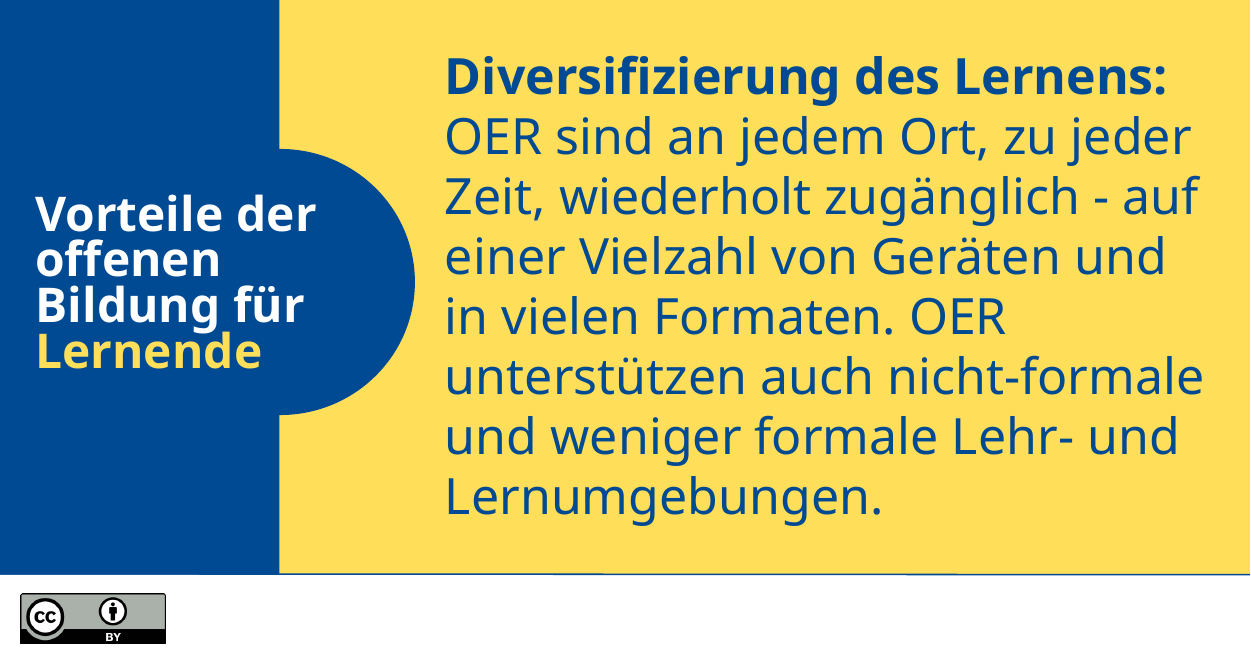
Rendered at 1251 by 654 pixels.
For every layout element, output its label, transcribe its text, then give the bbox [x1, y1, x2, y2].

text_box [206, 393, 355, 416]
text_box [195, 148, 415, 389]
text_box [0, 582, 1250, 654]
text_box Diversifizierung des Lernens: OER sind an jedem Ort, zu jeder Zeit, wiederholt zugänglich - auf einer Vielzahl von Geräten und in vielen Formaten. OER unterstützen auch nicht-formale und weniger formale Lehr- und Lernumgebungen. [430, 29, 1237, 540]
picture [20, 592, 166, 645]
text_box Vorteile der offenen Bildung für Lernende [20, 179, 361, 393]
text_box [0, 0, 280, 573]
